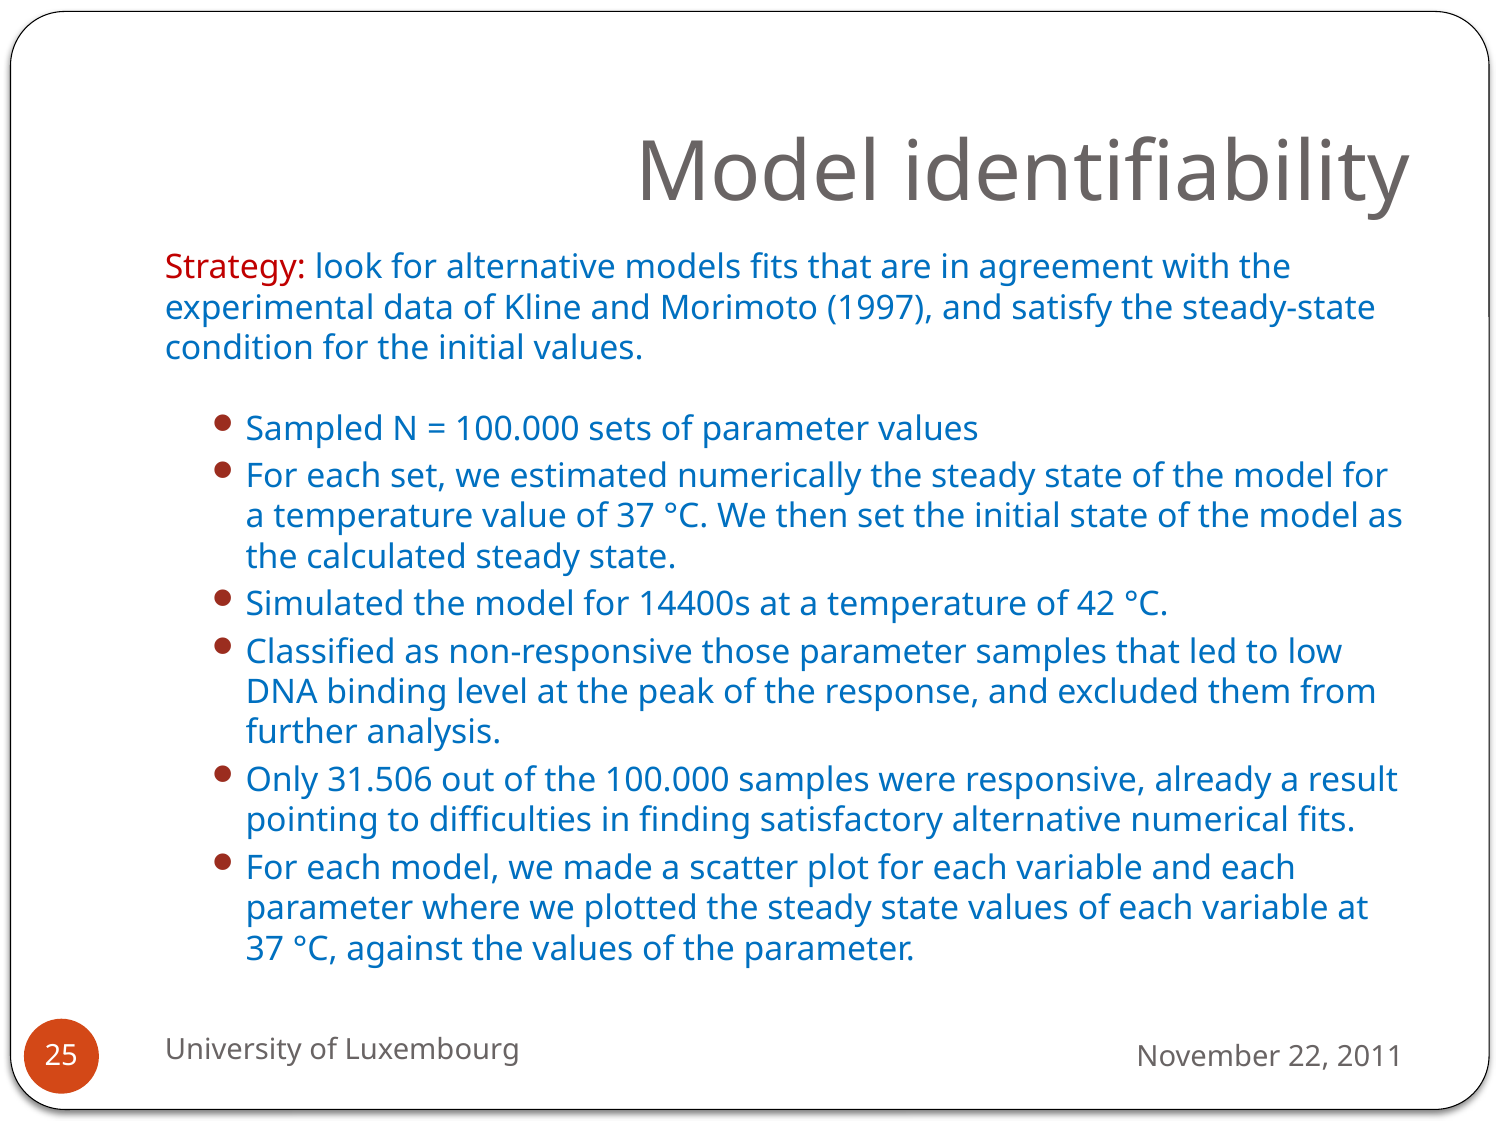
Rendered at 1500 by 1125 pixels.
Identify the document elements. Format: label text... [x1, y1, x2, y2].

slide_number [1012, 1015, 1419, 1094]
slide_number 25 [23, 1018, 99, 1094]
title Model identifiability [150, 45, 1425, 233]
list Strategy: look for alternative models fits that are in agreement with the experimental data of Kline and Morimoto (1997), and satisfy the steady-state condition for the initial values. Sampled N = 100.000 sets of parameter values For each set, we estimated numerically the steady state of the model for a temperature value of 37 °C. We then set the initial state of the model as the calculated steady state. Simulated the model for 14400s at a temperature of 42 °C. Classified as non-responsive those parameter samples that led to low DNA binding level at the peak of the response, and excluded them from further analysis. Only 31.506 out of the 100.000 samples were responsive, already a result pointing to difficulties in finding satisfactory alternative numerical fits. For each model, we made a scatter plot for each variable and each parameter where we plotted the steady state values of each variable at 37 °C, against the values of the parameter. [150, 237, 1425, 988]
footer University of Luxembourg [150, 1012, 800, 1088]
